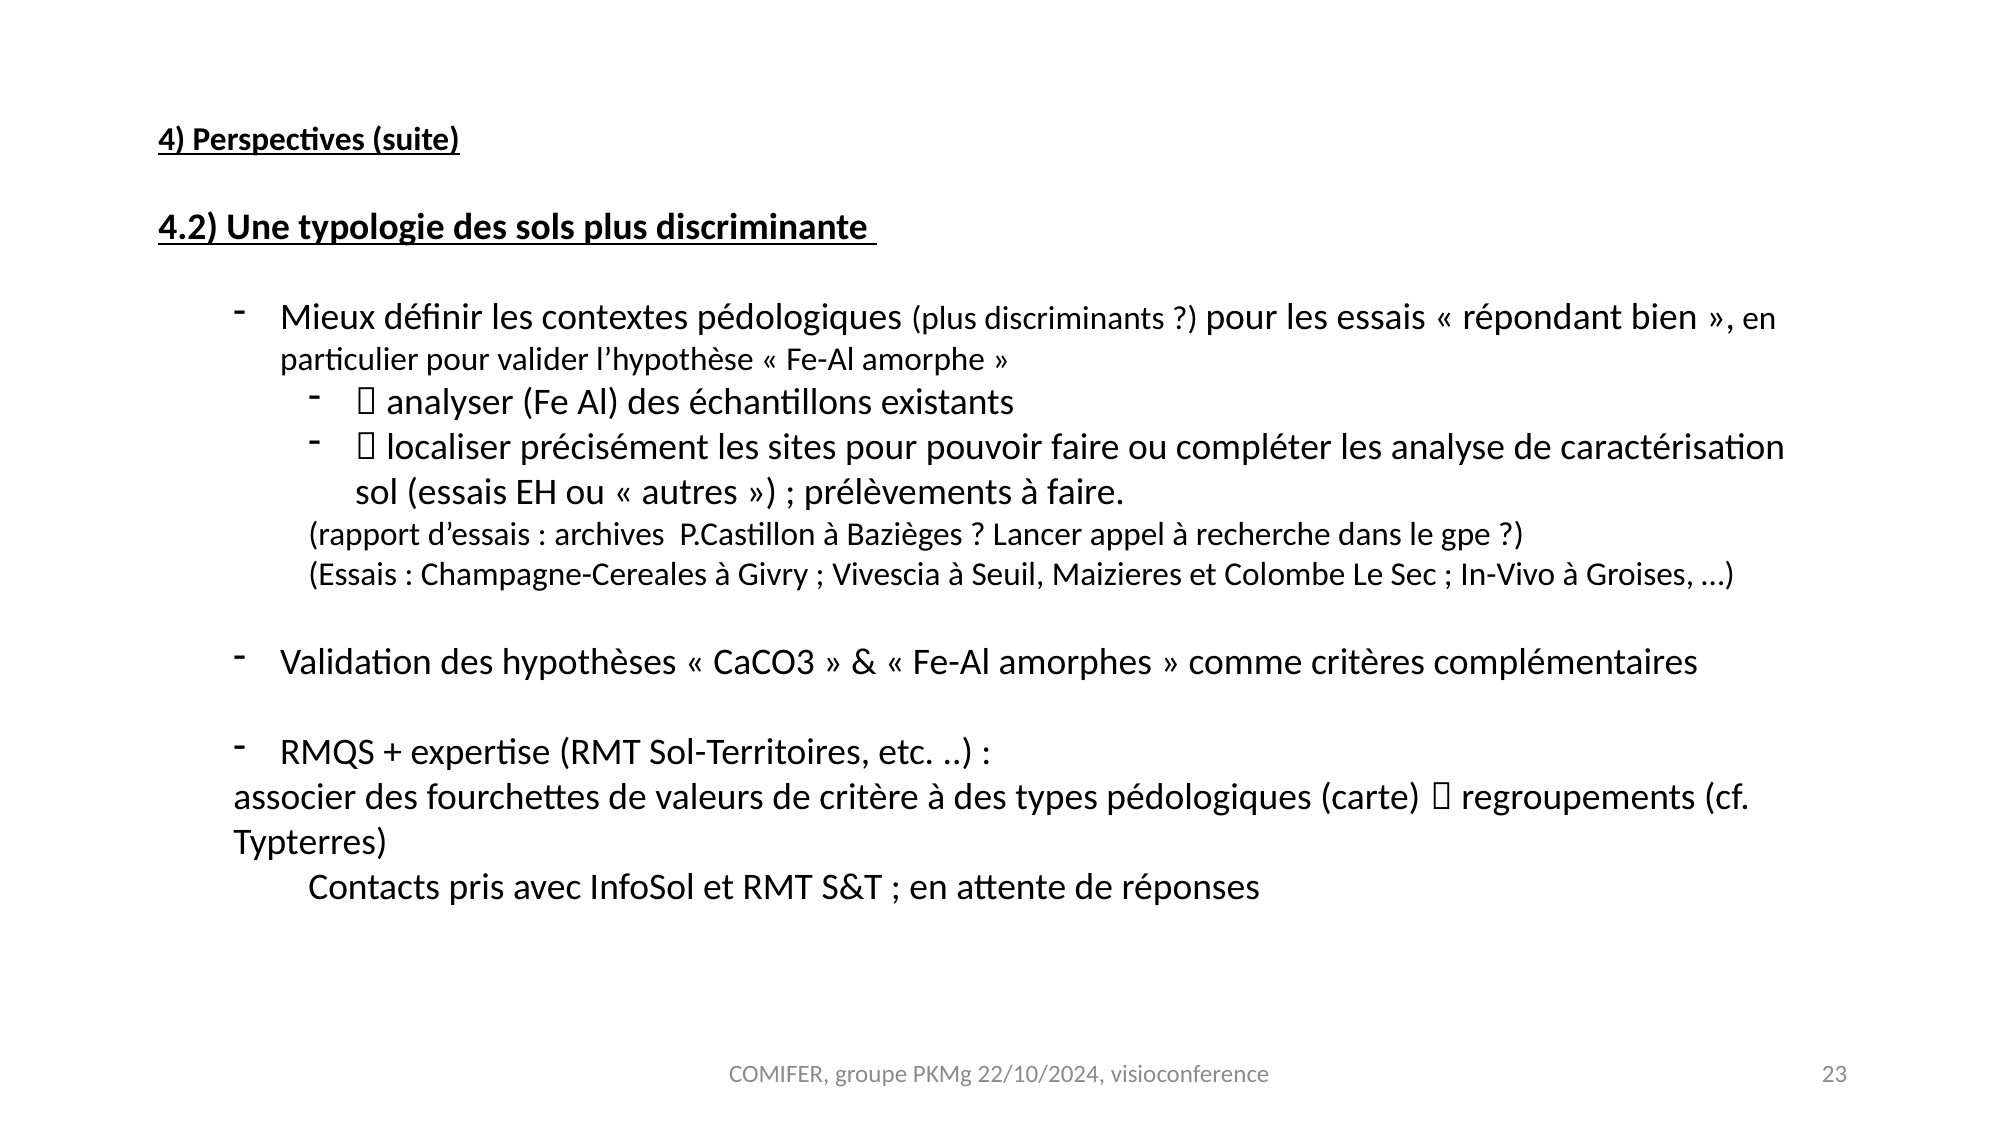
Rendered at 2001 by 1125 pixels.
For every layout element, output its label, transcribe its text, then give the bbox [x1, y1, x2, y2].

footer COMIFER, groupe PKMg 22/10/2024, visioconference [662, 1042, 1338, 1103]
slide_number 23 [1412, 1042, 1863, 1103]
text_box 4) Perspectives (suite) 4.2) Une typologie des sols plus discriminante Mieux définir les contextes pédologiques (plus discriminants ?) pour les essais « répondant bien », en particulier pour valider l’hypothèse « Fe-Al amorphe »  analyser (Fe Al) des échantillons existants  localiser précisément les sites pour pouvoir faire ou compléter les analyse de caractérisation sol (essais EH ou « autres ») ; prélèvements à faire. (rapport d’essais : archives P.Castillon à Bazièges ? Lancer appel à recherche dans le gpe ?) (Essais : Champagne-Cereales à Givry ; Vivescia à Seuil, Maizieres et Colombe Le Sec ; In-Vivo à Groises, …) Validation des hypothèses « CaCO3 » & « Fe-Al amorphes » comme critères complémentaires RMQS + expertise (RMT Sol-Territoires, etc. ..) : associer des fourchettes de valeurs de critère à des types pédologiques (carte)  regroupements (cf. Typterres) Contacts pris avec InfoSol et RMT S&T ; en attente de réponses [143, 110, 1830, 1005]
